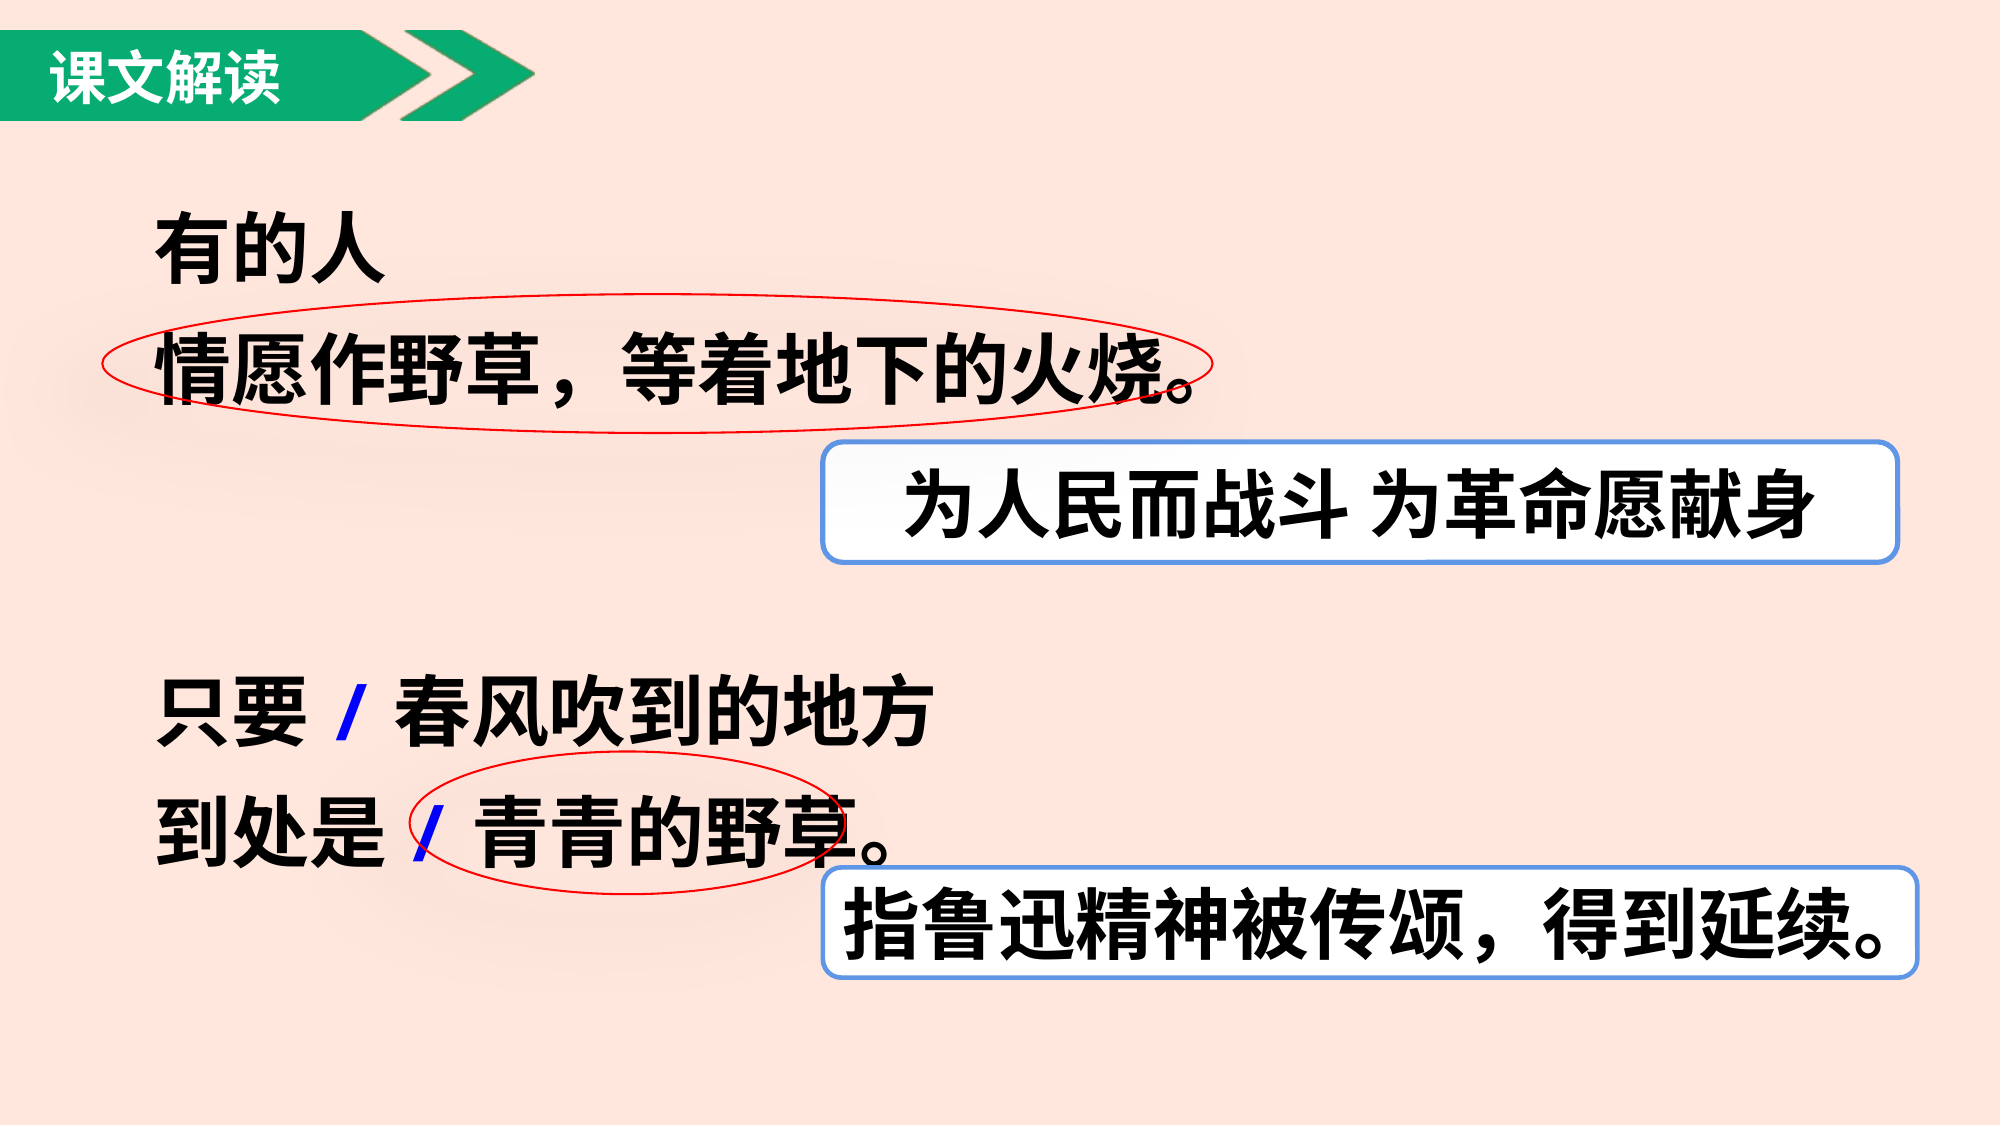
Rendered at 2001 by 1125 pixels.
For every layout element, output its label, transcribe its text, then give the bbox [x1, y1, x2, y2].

picture [0, 30, 535, 121]
text_box 有的人 情愿作野草，等着地下的火烧。 [139, 164, 1494, 422]
text_box 课文解读 [33, 33, 325, 119]
text_box [101, 293, 1214, 435]
text_box [408, 750, 847, 896]
text_box 只要/春风吹到的地方 到处是/青青的野草。 [139, 626, 1116, 885]
text_box 为人民而战斗 为革命愿献身 [821, 440, 1899, 564]
text_box 指鲁迅精神被传颂，得到延续。 [821, 866, 1919, 979]
